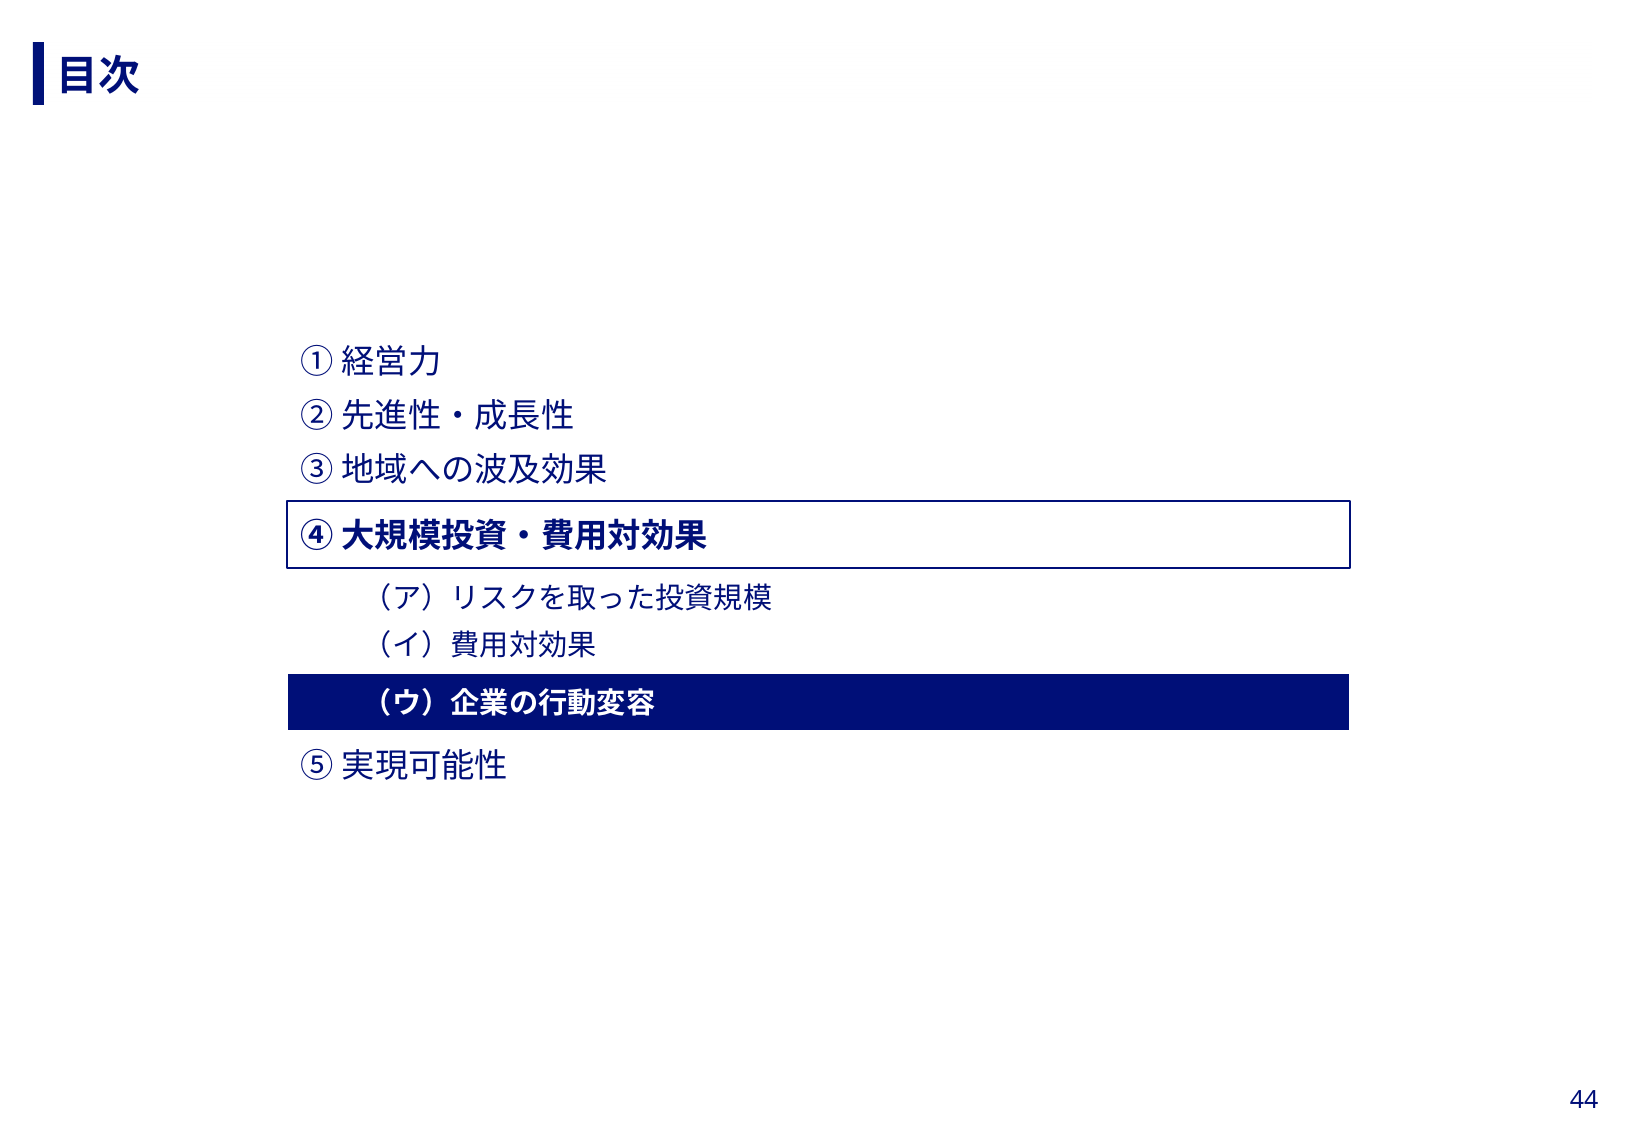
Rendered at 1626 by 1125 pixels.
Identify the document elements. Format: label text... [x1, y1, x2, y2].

text_box ⑤実現可能性 [287, 730, 1350, 785]
text_box ①経営力 [287, 340, 1350, 387]
text_box （イ）費用対効果 [287, 620, 1350, 672]
text_box （ア）リスクを取った投資規模 [287, 567, 1350, 620]
text_box ②先進性・成長性 [287, 387, 1350, 440]
text_box ④大規模投資・費用対効果 [287, 501, 1350, 567]
text_box （ウ）企業の行動変容 [287, 672, 1350, 730]
title 目次 [32, 42, 1592, 105]
text_box ③地域への波及効果 [287, 440, 1350, 501]
